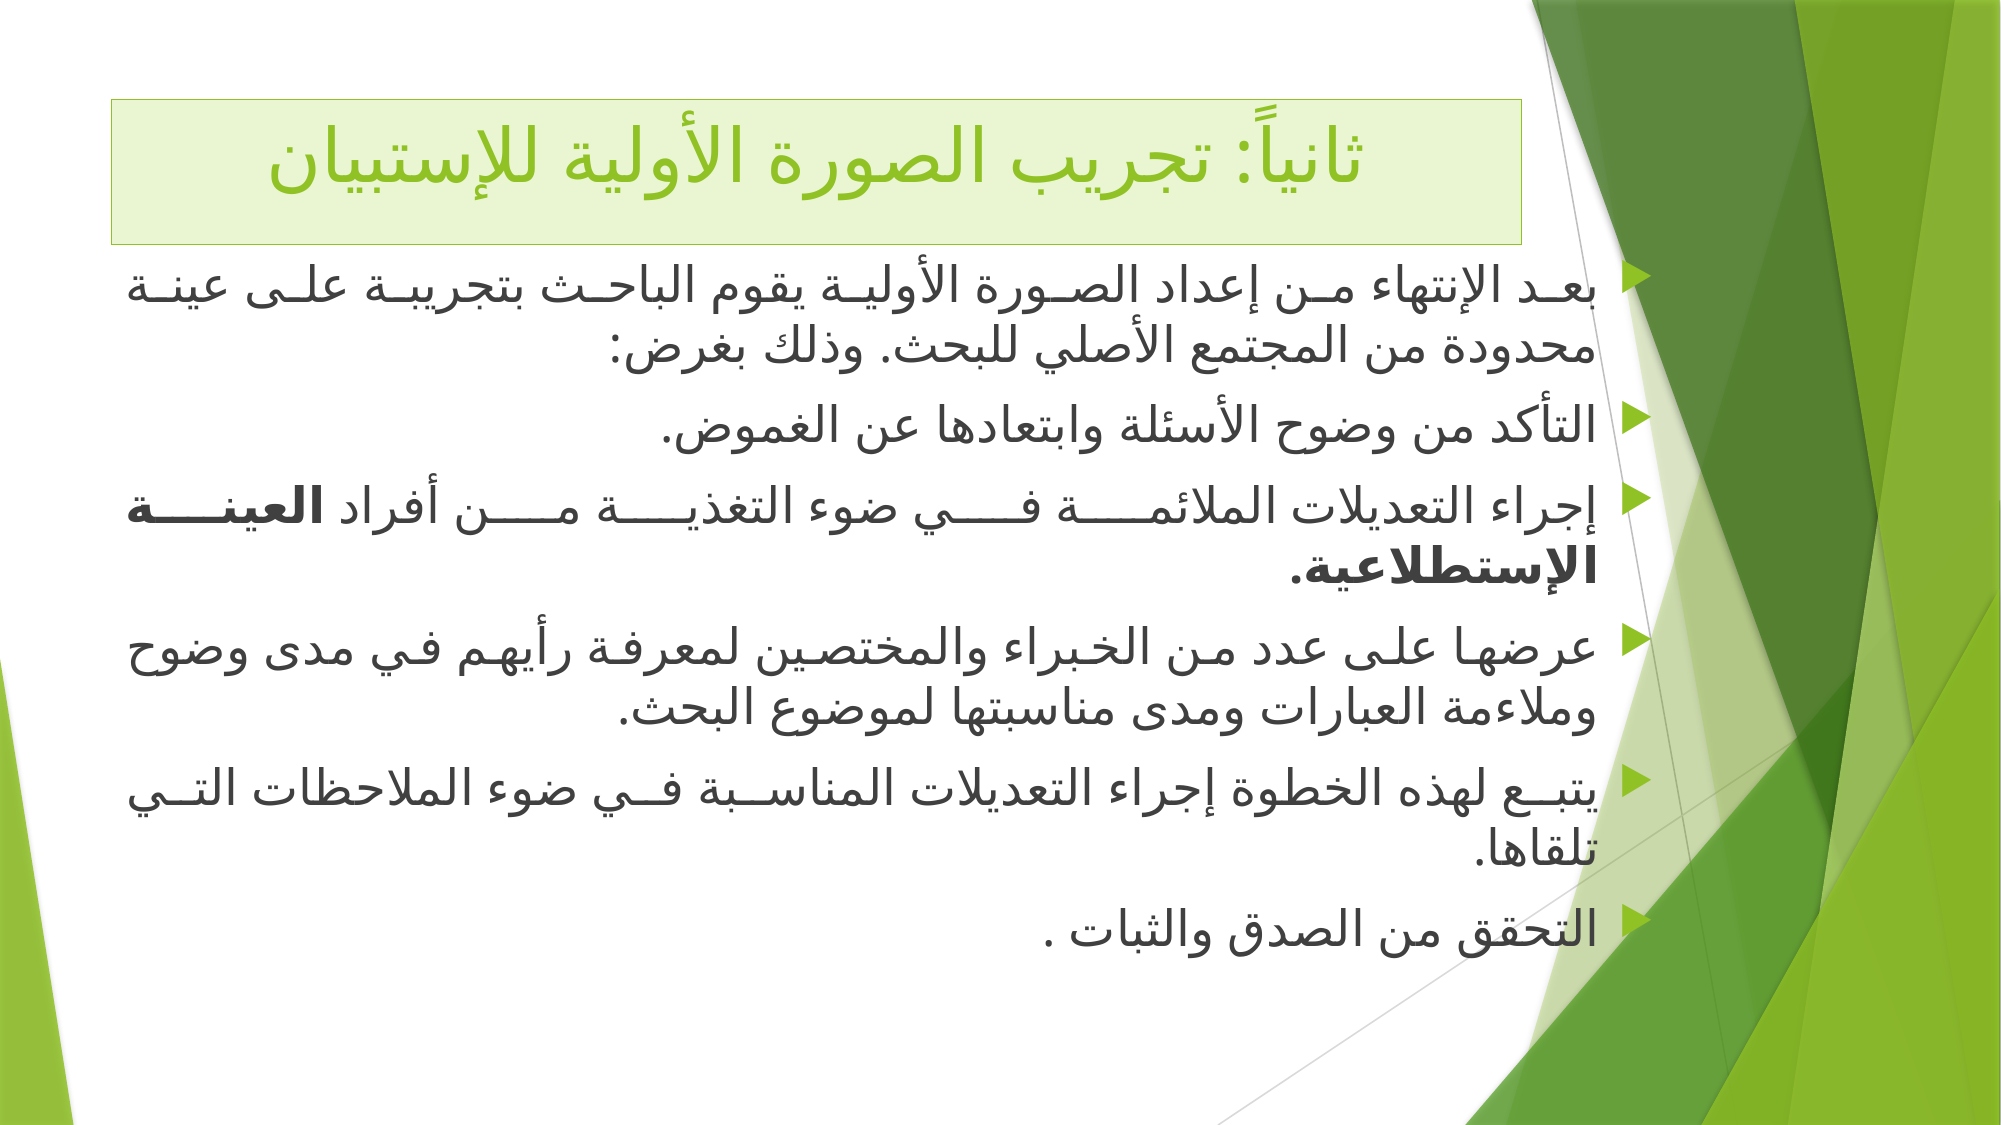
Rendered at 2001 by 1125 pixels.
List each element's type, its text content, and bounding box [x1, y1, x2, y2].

list بعد الإنتهاء من إعداد الصورة الأولية يقوم الباحث بتجريبة على عينة محدودة من المجتمع الأصلي للبحث. وذلك بغرض: التأكد من وضوح الأسئلة وابتعادها عن الغموض. إجراء التعديلات الملائمة في ضوء التغذية من أفراد العينة الإستطلاعية. عرضها على عدد من الخبراء والمختصين لمعرفة رأيهم في مدى وضوح وملاءمة العبارات ومدى مناسبتها لموضوع البحث. يتبع لهذه الخطوة إجراء التعديلات المناسبة في ضوء الملاحظات التي تلقاها. التحقق من الصدق والثبات . [111, 244, 1671, 991]
title ثانياً: تجريب الصورة الأولية للإستبيان [111, 99, 1522, 244]
